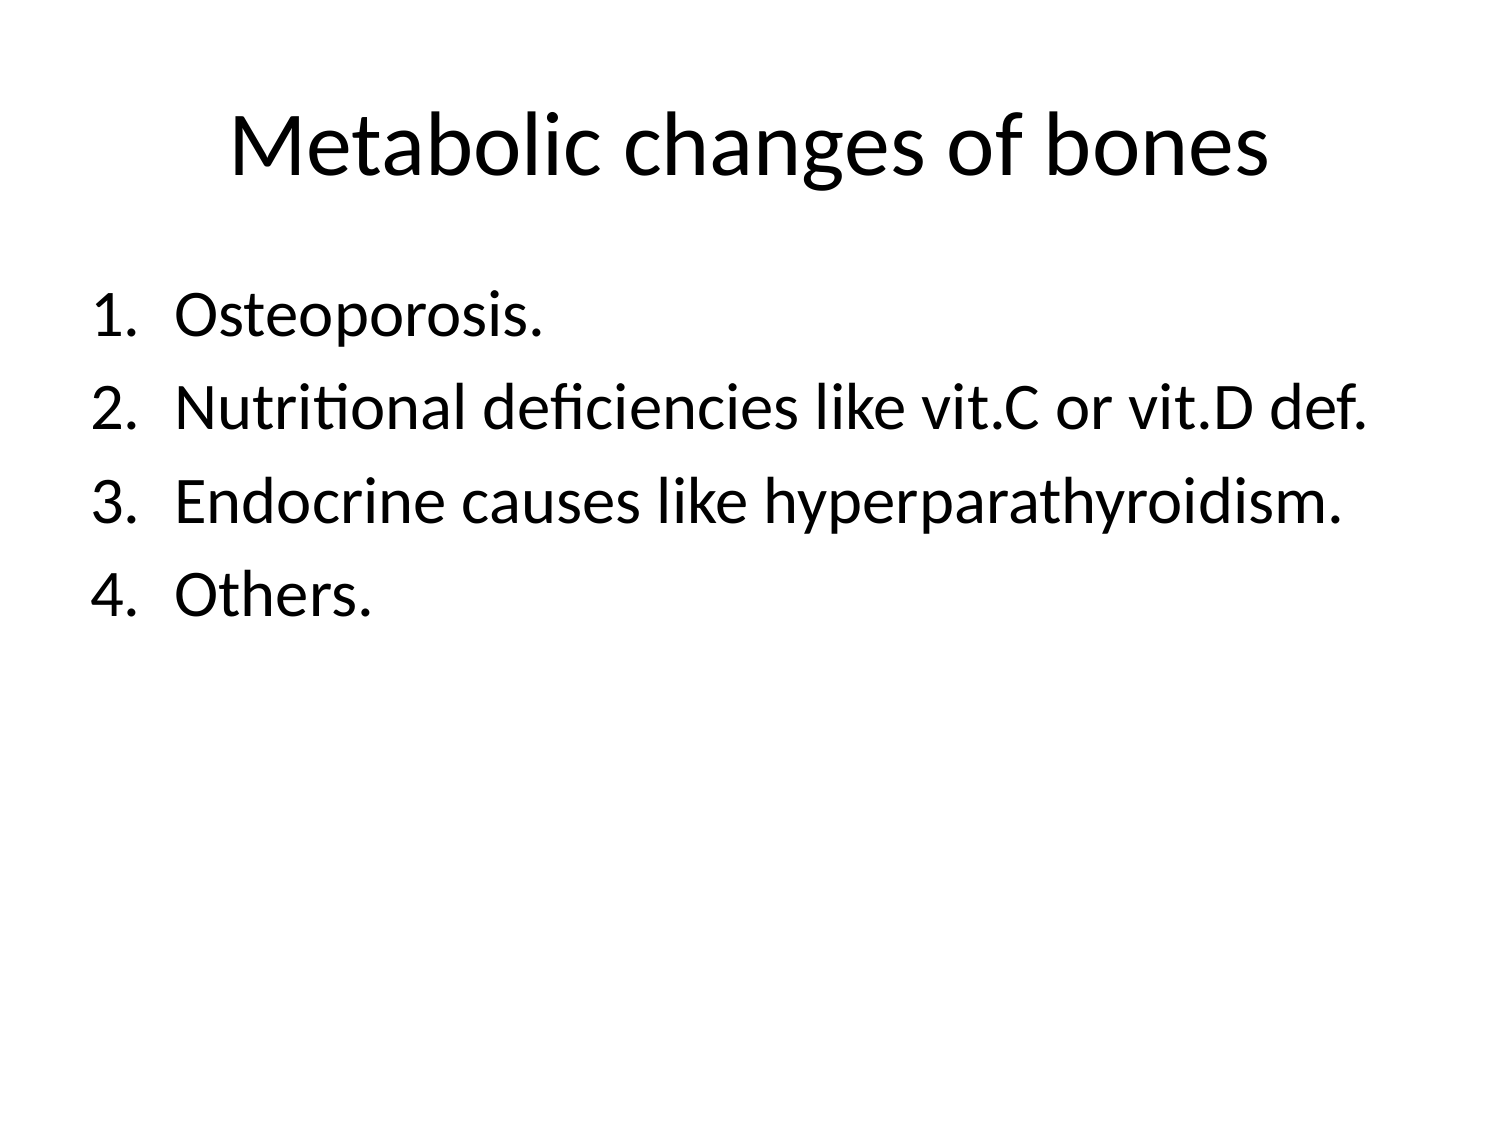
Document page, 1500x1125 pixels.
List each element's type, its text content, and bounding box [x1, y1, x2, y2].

list Osteoporosis. Nutritional deficiencies like vit.C or vit.D def. Endocrine causes like hyperparathyroidism. Others. [75, 262, 1425, 1005]
title Metabolic changes of bones [75, 45, 1425, 233]
